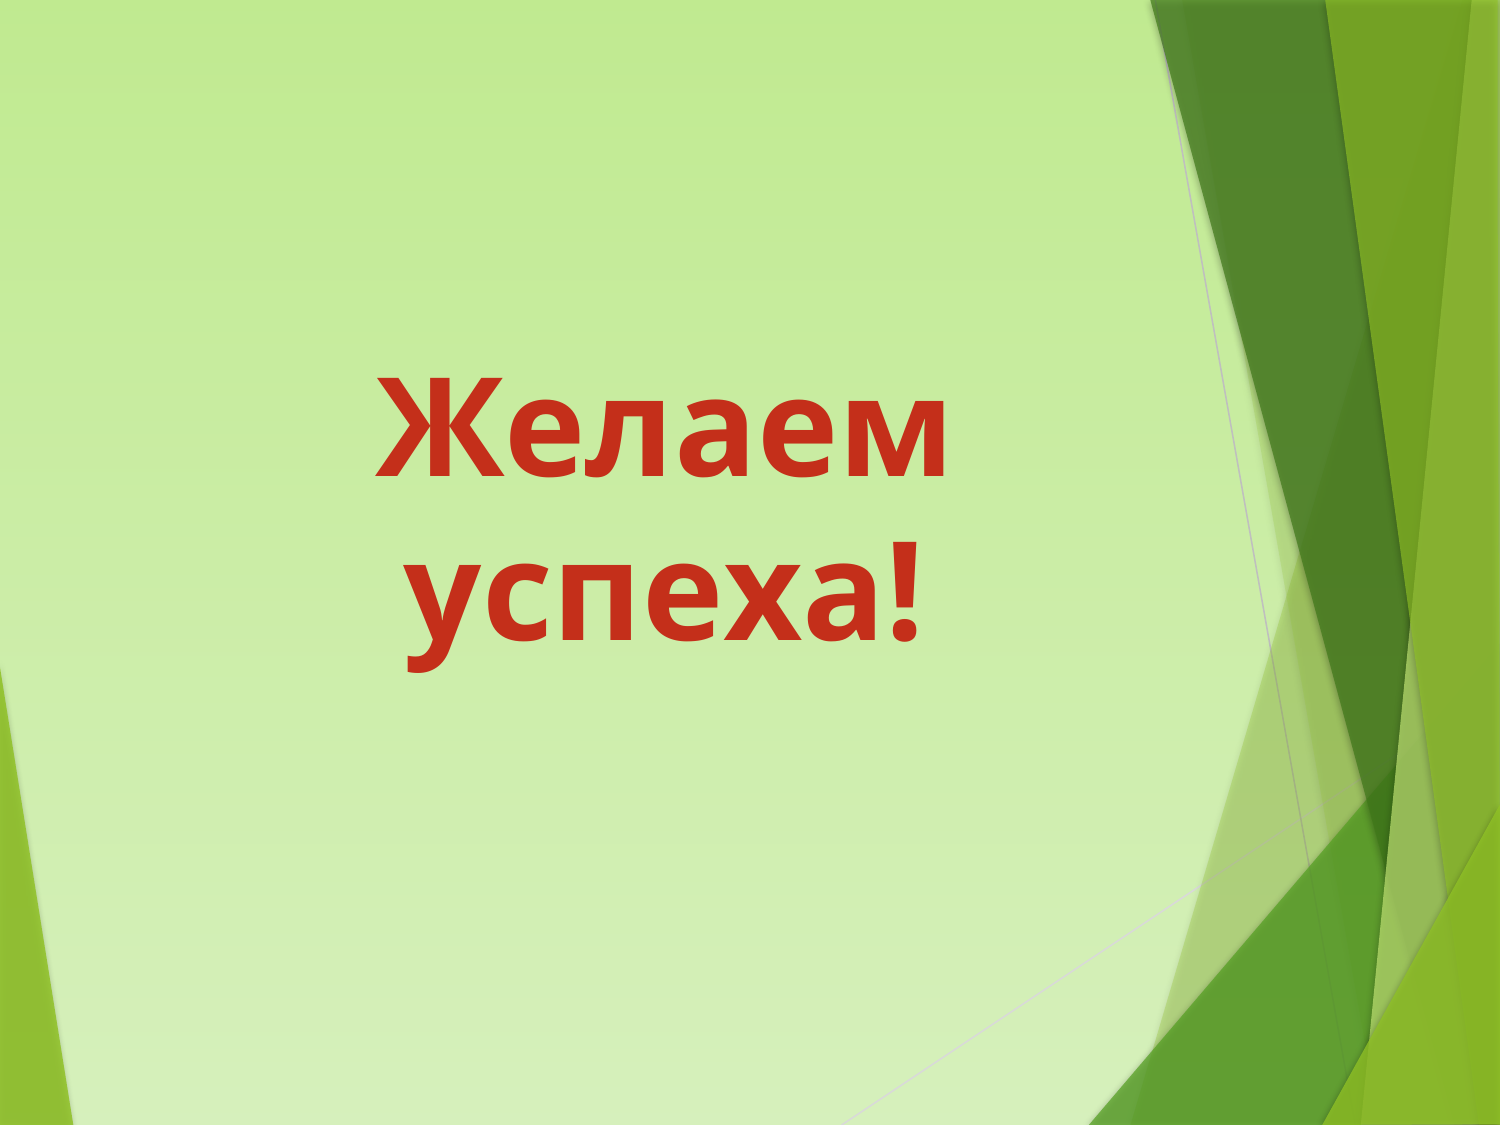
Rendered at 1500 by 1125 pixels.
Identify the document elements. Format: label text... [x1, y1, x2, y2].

text_box Желаем успеха! [181, 254, 1148, 753]
